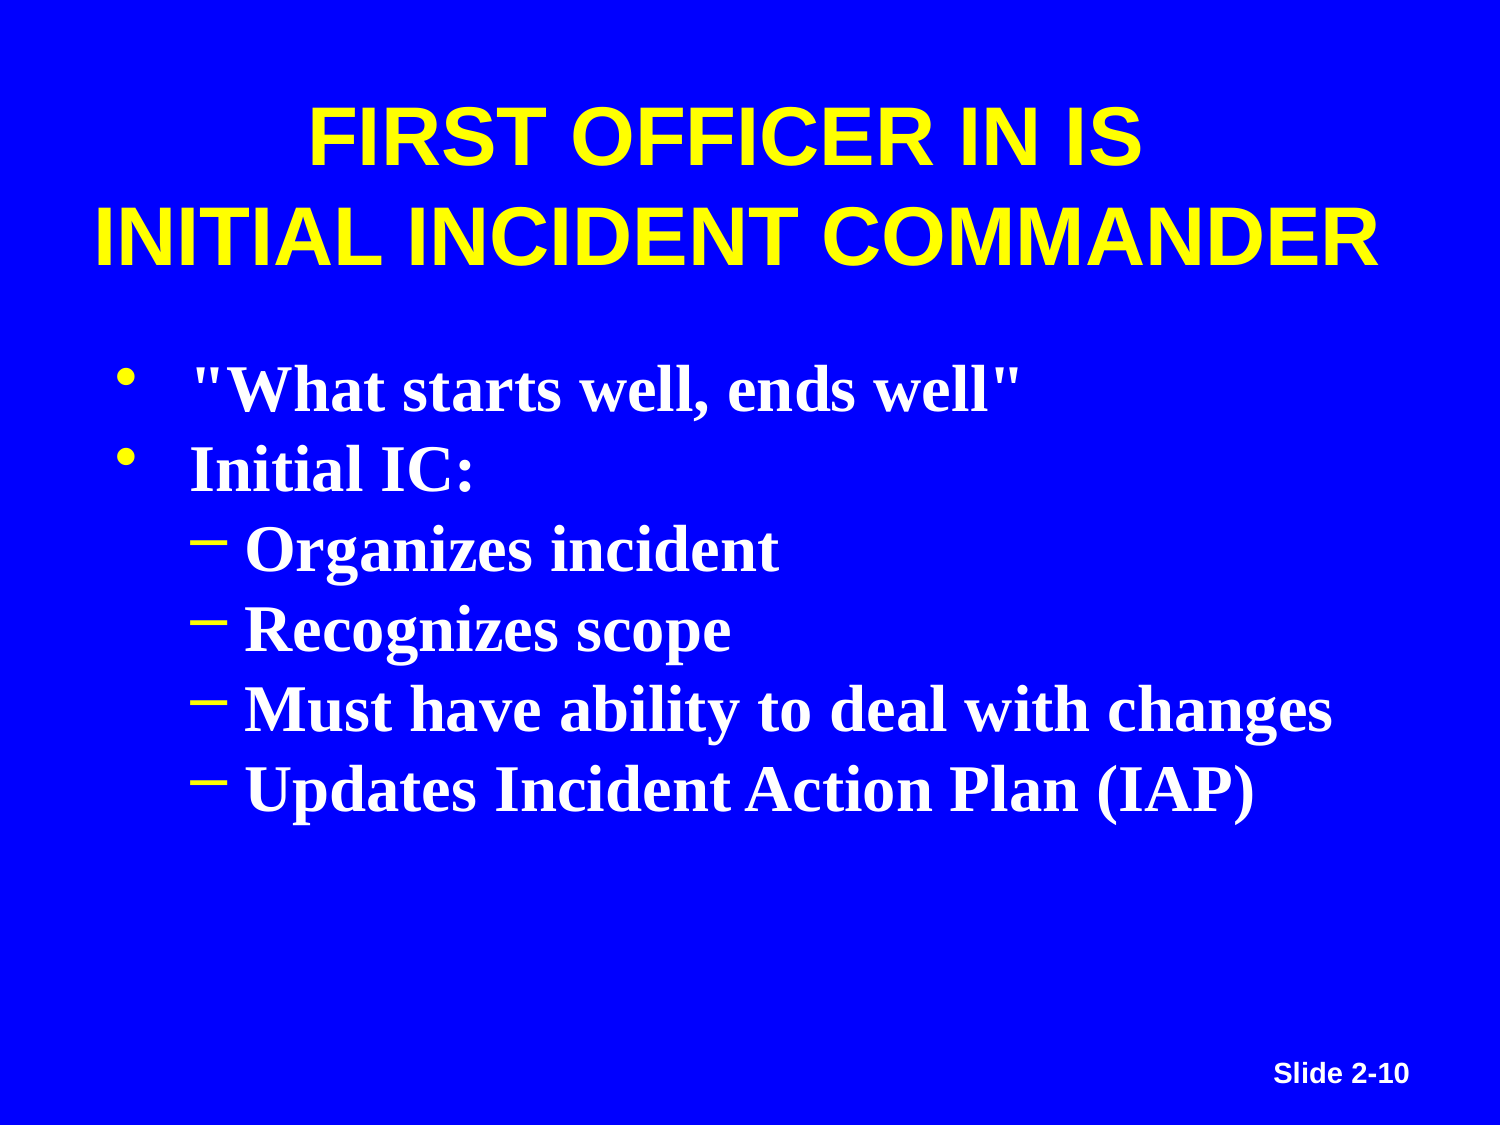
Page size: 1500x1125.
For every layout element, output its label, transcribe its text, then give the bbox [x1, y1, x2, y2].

list "What starts well, ends well" Initial IC: Organizes incident Recognizes scope Must have ability to deal with changes Updates Incident Action Plan (IAP) [99, 337, 1426, 1013]
text_box FIRST OFFICER IN IS INITIAL INCIDENT COMMANDER [62, 74, 1413, 290]
slide_number Slide 2-10 [1074, 1046, 1426, 1125]
